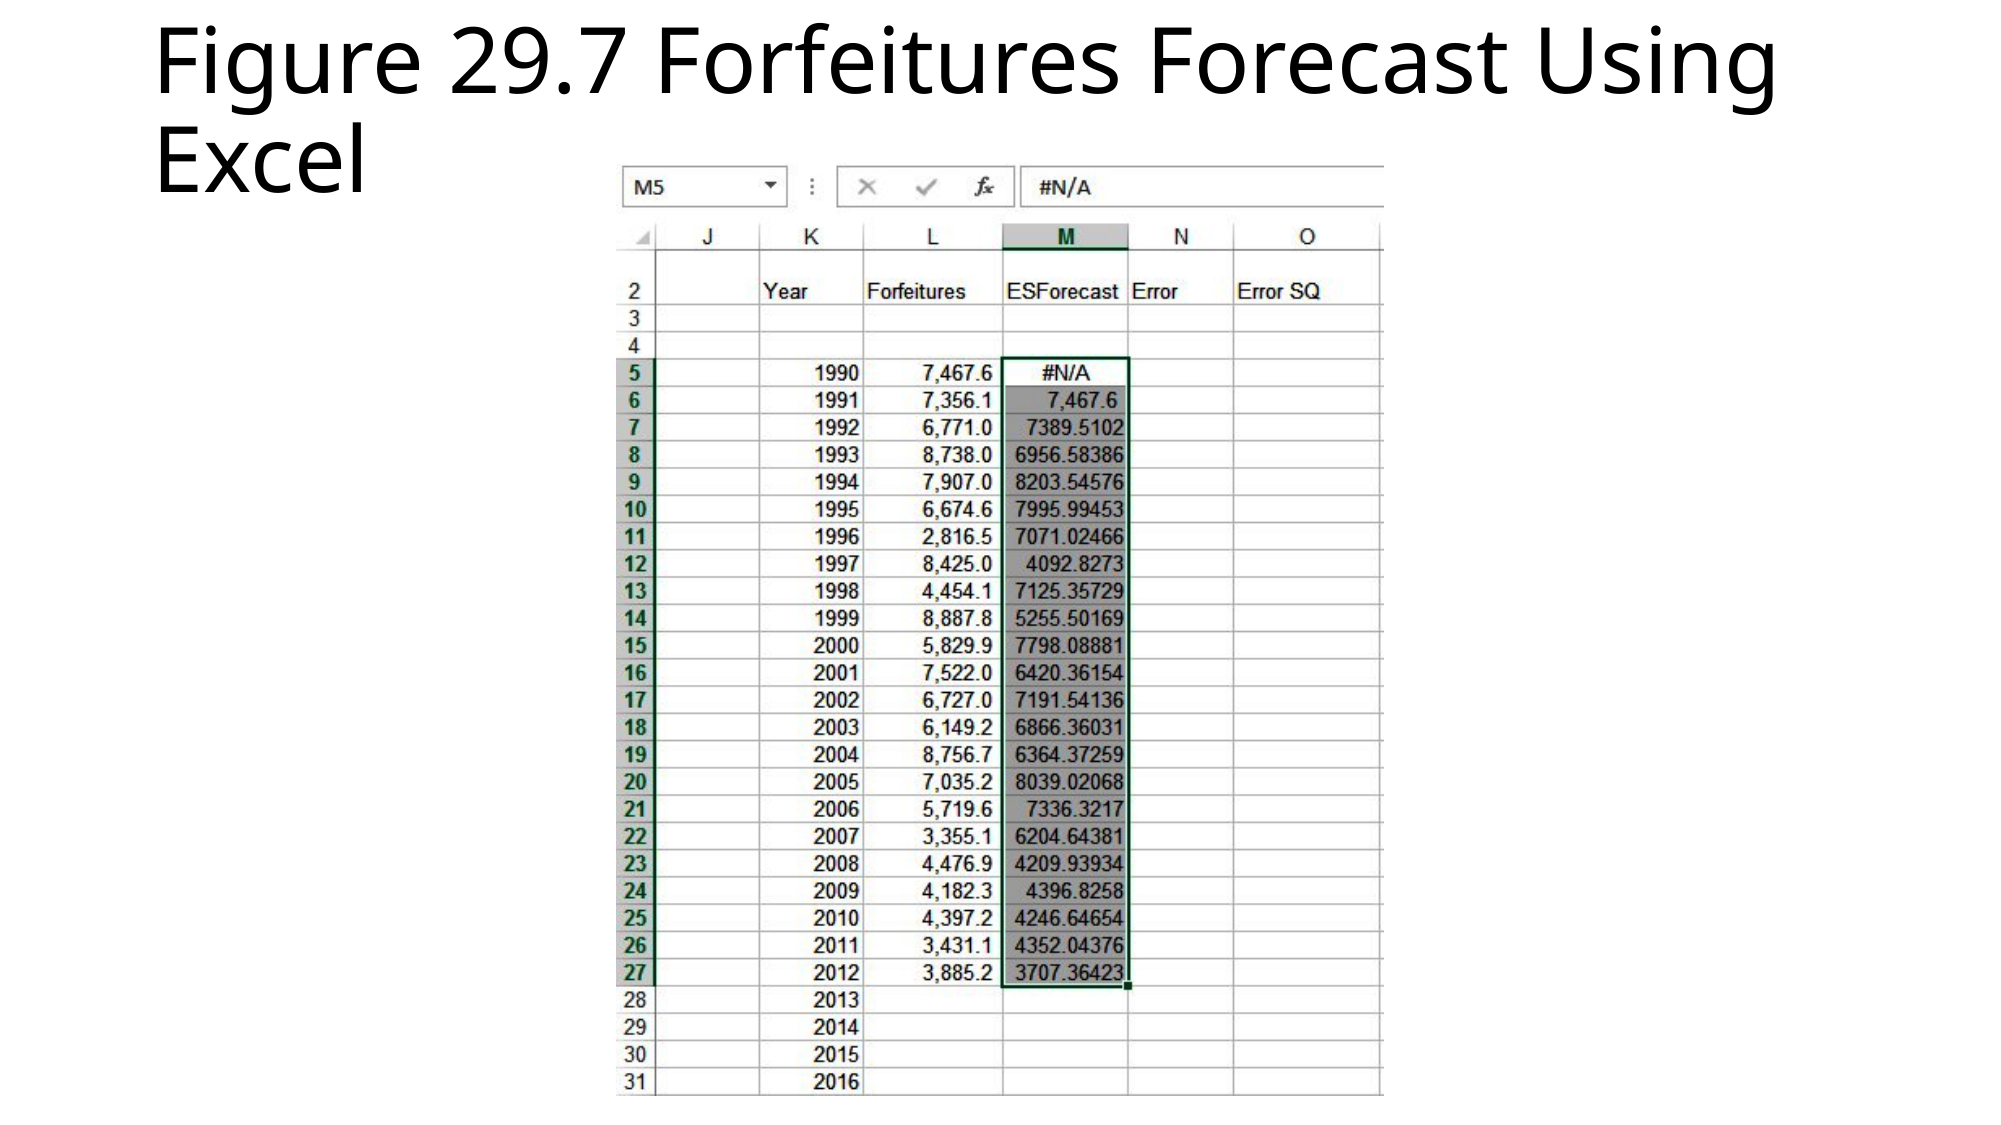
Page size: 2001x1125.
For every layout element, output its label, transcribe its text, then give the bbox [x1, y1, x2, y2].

title Figure 29.7 Forfeitures Forecast Using Excel [137, 59, 1863, 278]
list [616, 150, 1384, 1096]
